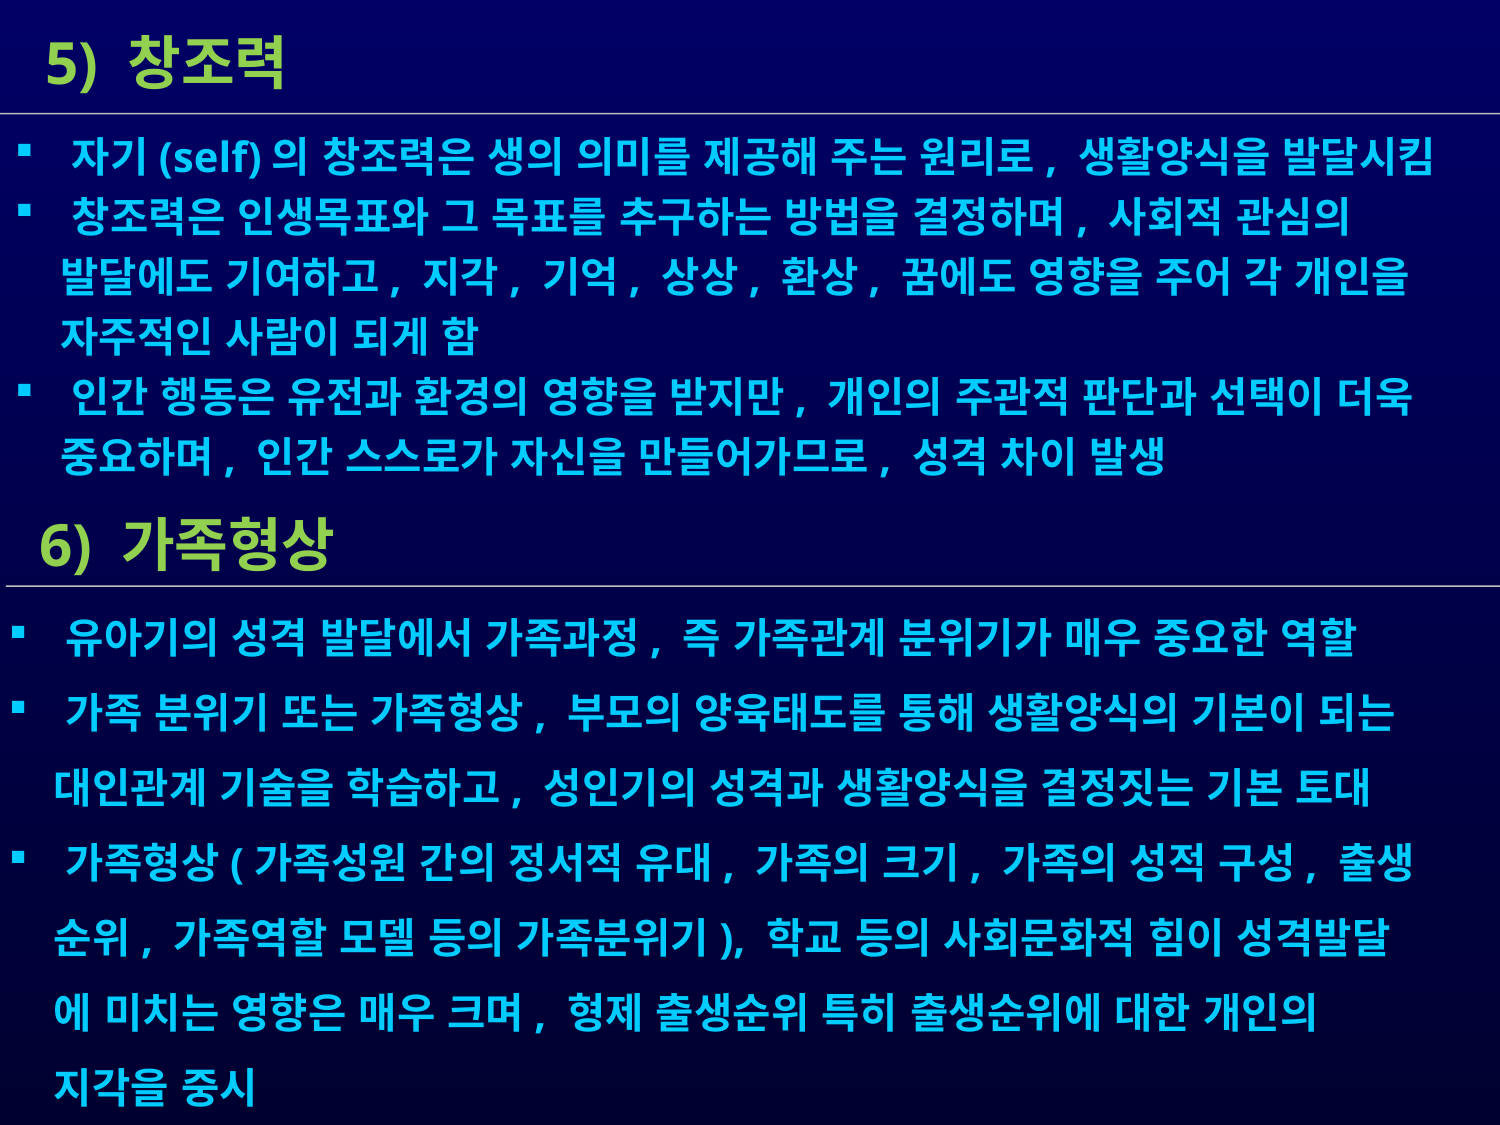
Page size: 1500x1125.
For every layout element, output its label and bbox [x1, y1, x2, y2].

text_box [0, 18, 1500, 1125]
